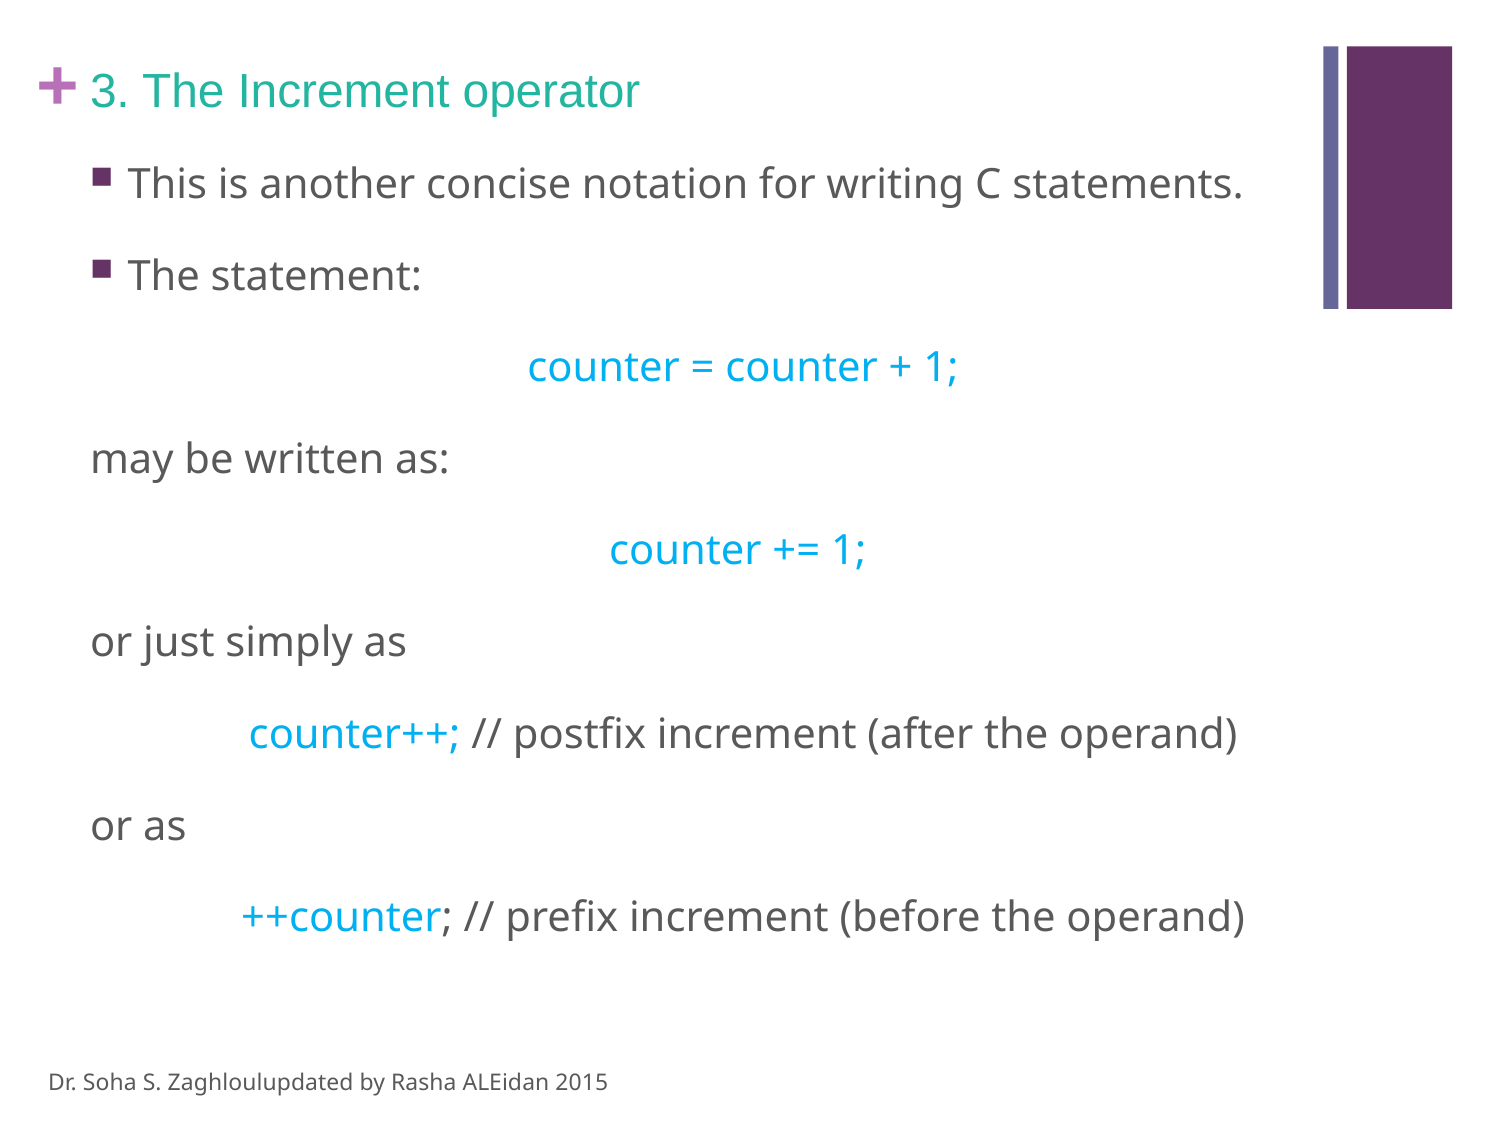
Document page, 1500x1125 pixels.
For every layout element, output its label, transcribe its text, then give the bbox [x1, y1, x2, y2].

footer Dr. Soha S. Zaghloul updated by Rasha ALEidan 2015 [33, 1053, 1038, 1114]
title 3. The Increment operator [75, 52, 1341, 126]
list This is another concise notation for writing C statements. The statement: counter = counter + 1; may be written as: counter += 1; or just simply as counter++; // postfix increment (after the operand) or as ++counter; // prefix increment (before the operand) [75, 149, 1412, 1059]
